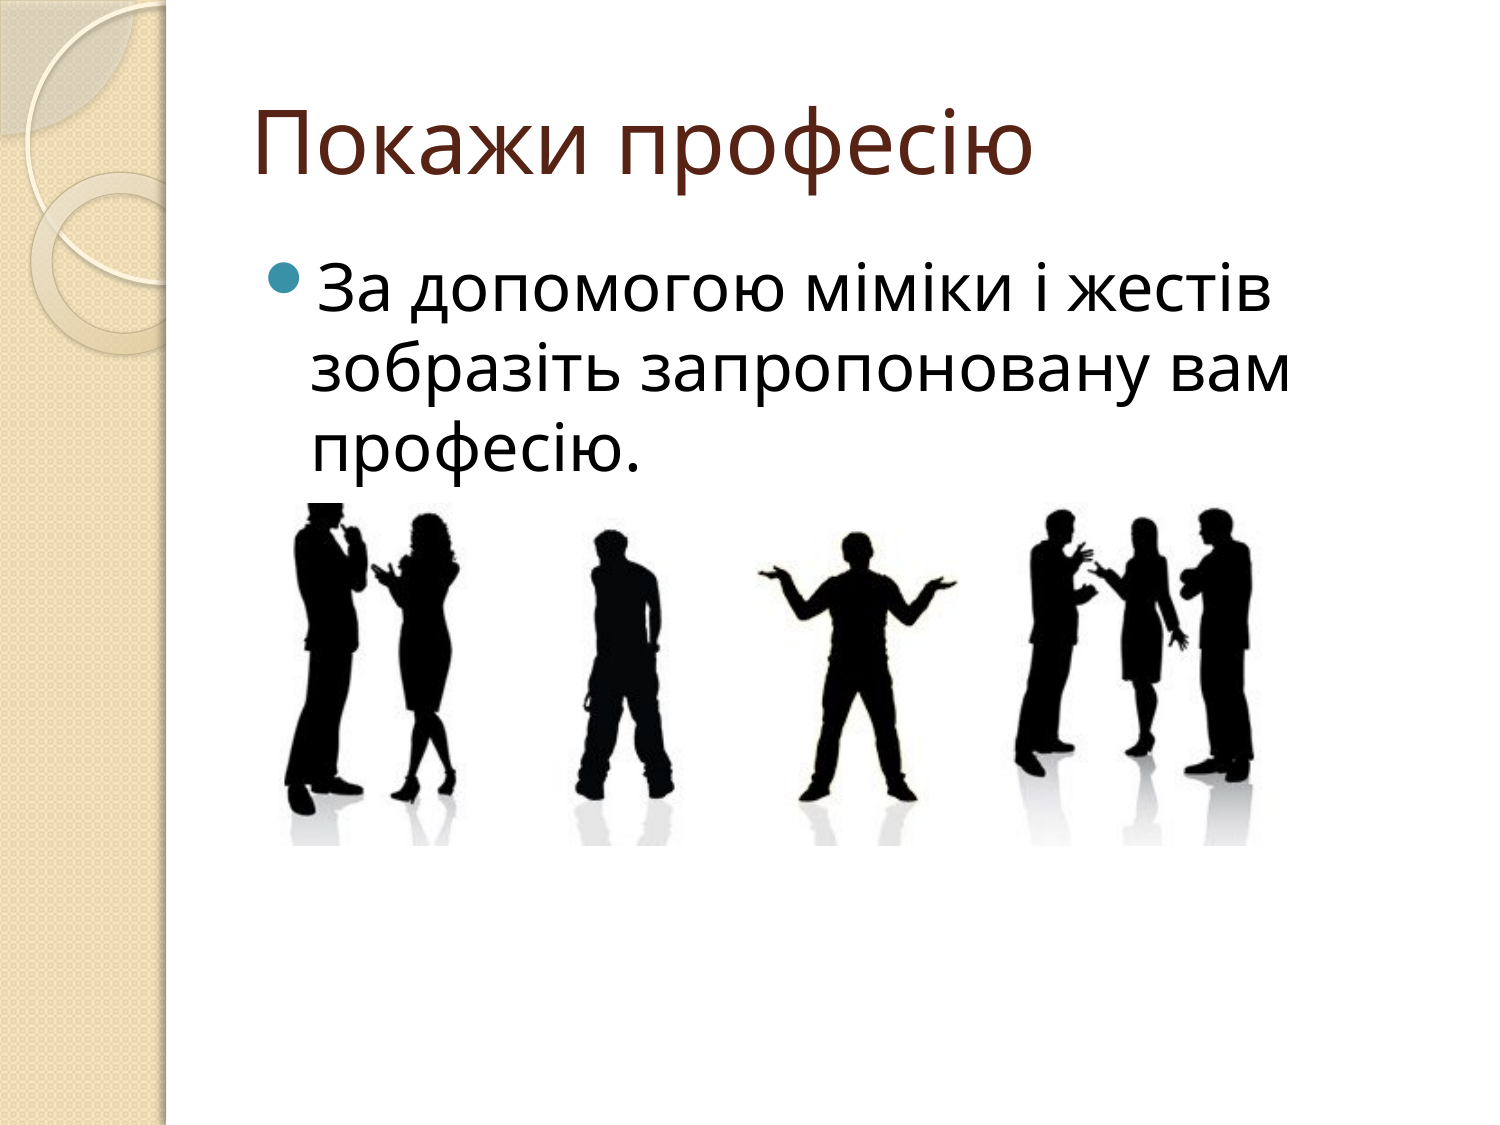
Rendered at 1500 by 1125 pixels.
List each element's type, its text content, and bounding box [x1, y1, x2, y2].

list За допомогою міміки і жестів зобразіть запропоновану вам професію. [235, 237, 1466, 1026]
title Покажи професію [235, 45, 1466, 233]
picture [265, 503, 1294, 847]
